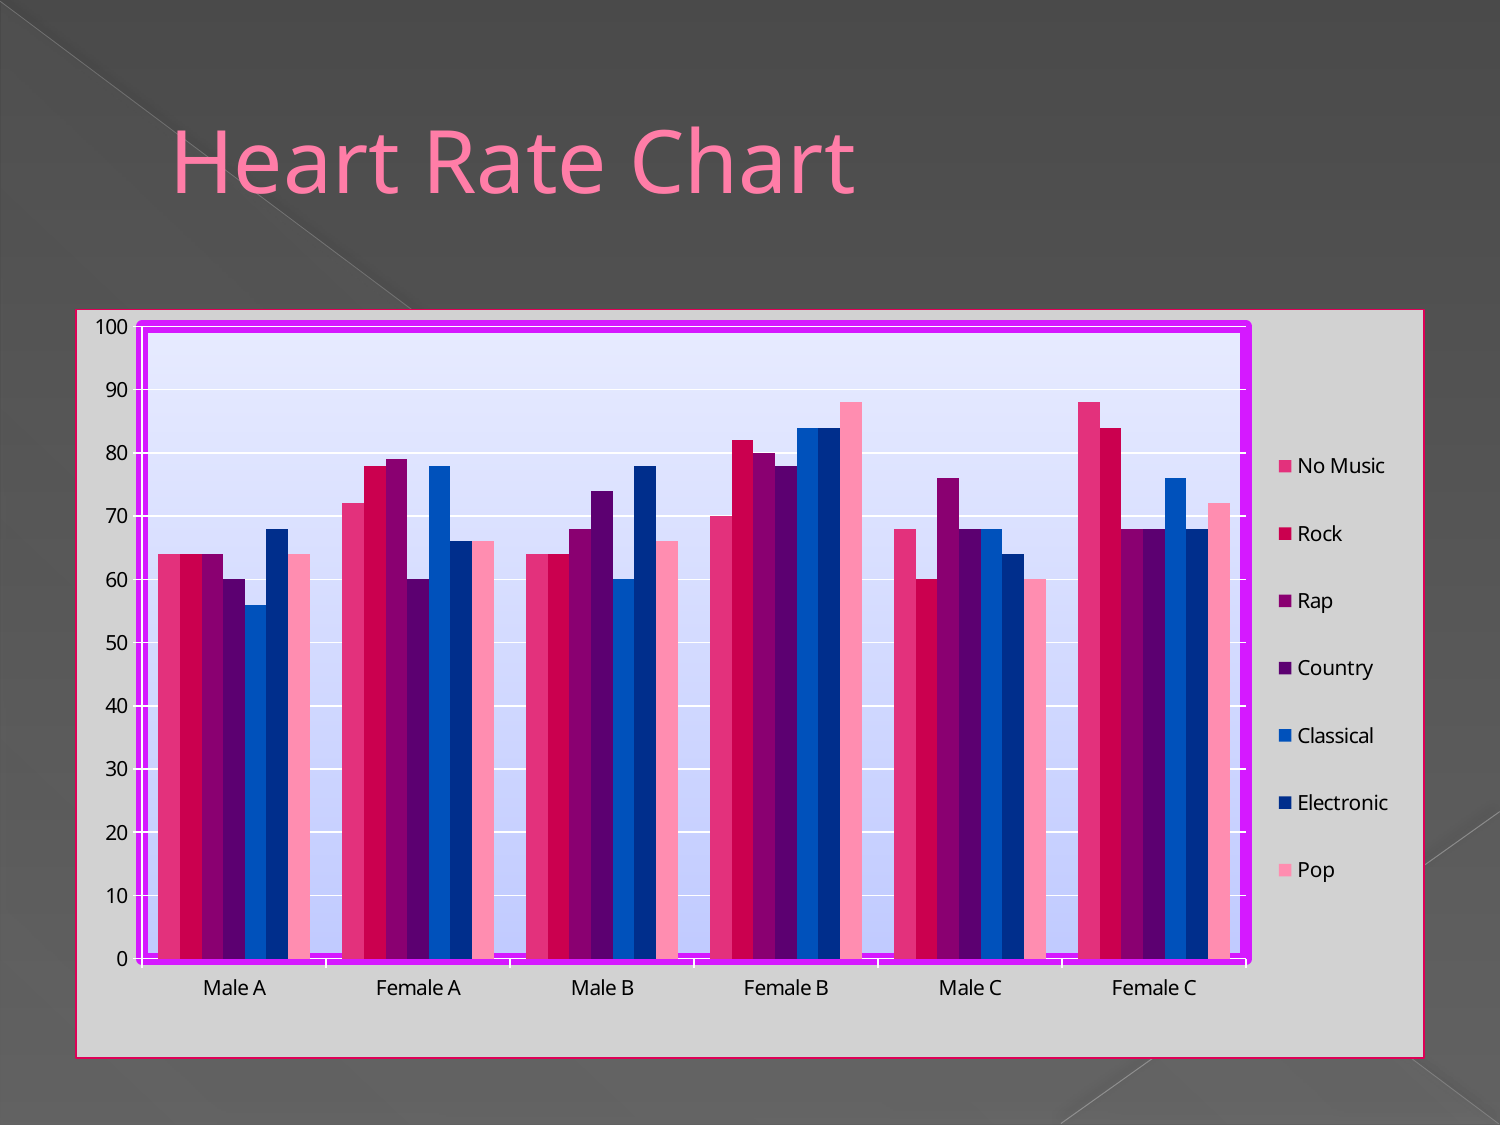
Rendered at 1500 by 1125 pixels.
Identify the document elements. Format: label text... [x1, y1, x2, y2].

chart [74, 308, 1426, 1060]
title Heart Rate Chart [75, 43, 1425, 274]
